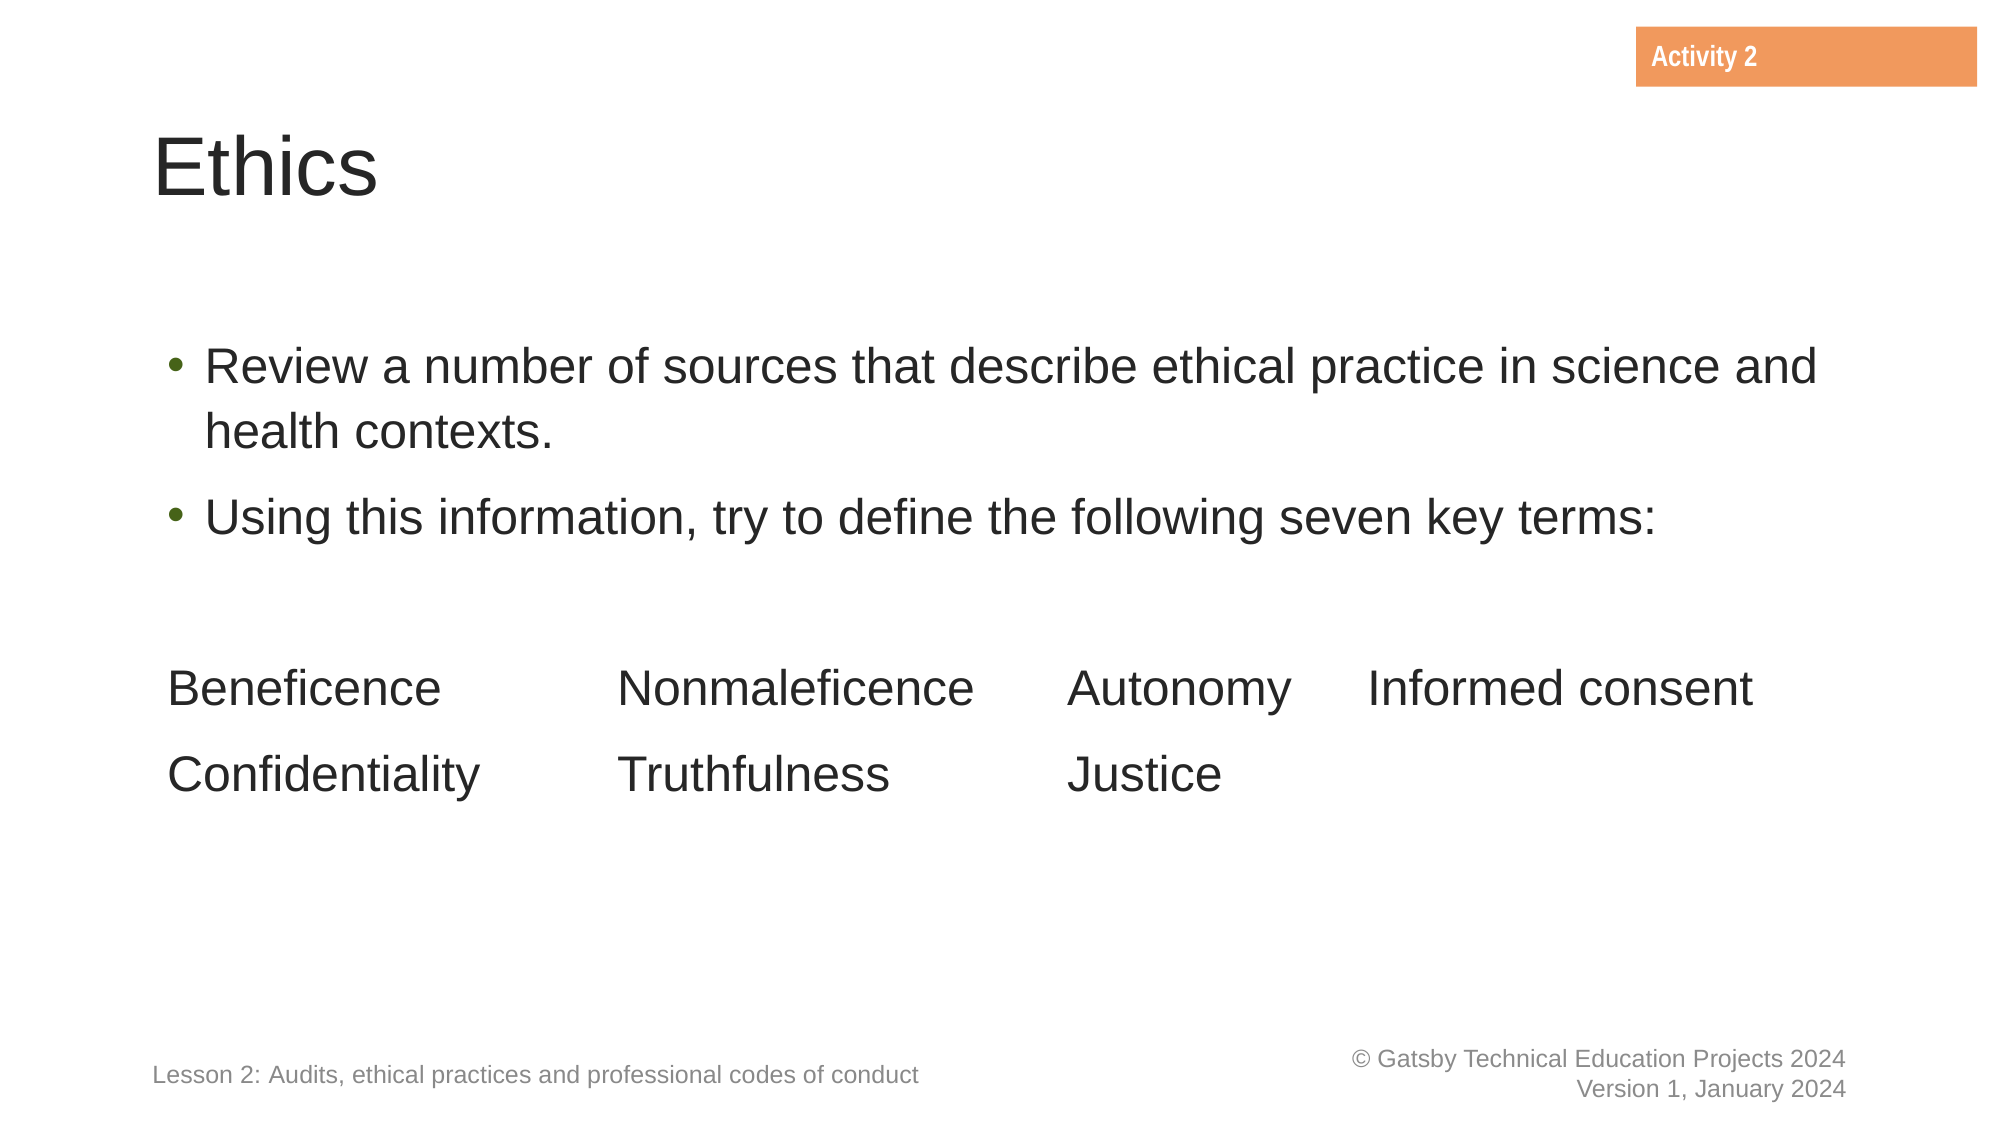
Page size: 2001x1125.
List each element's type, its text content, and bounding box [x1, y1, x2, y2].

list Lesson 2: Audits, ethical practices and professional codes of conduct [137, 1042, 942, 1103]
list Activity 2 [1636, 26, 1978, 87]
title Ethics [137, 59, 1863, 278]
list Review a number of sources that describe ethical practice in science and health contexts. Using this information, try to define the following seven key terms: Beneficence Nonmaleficence Autonomy Informed consent Confidentiality Truthfulness Justice [137, 299, 1863, 1014]
